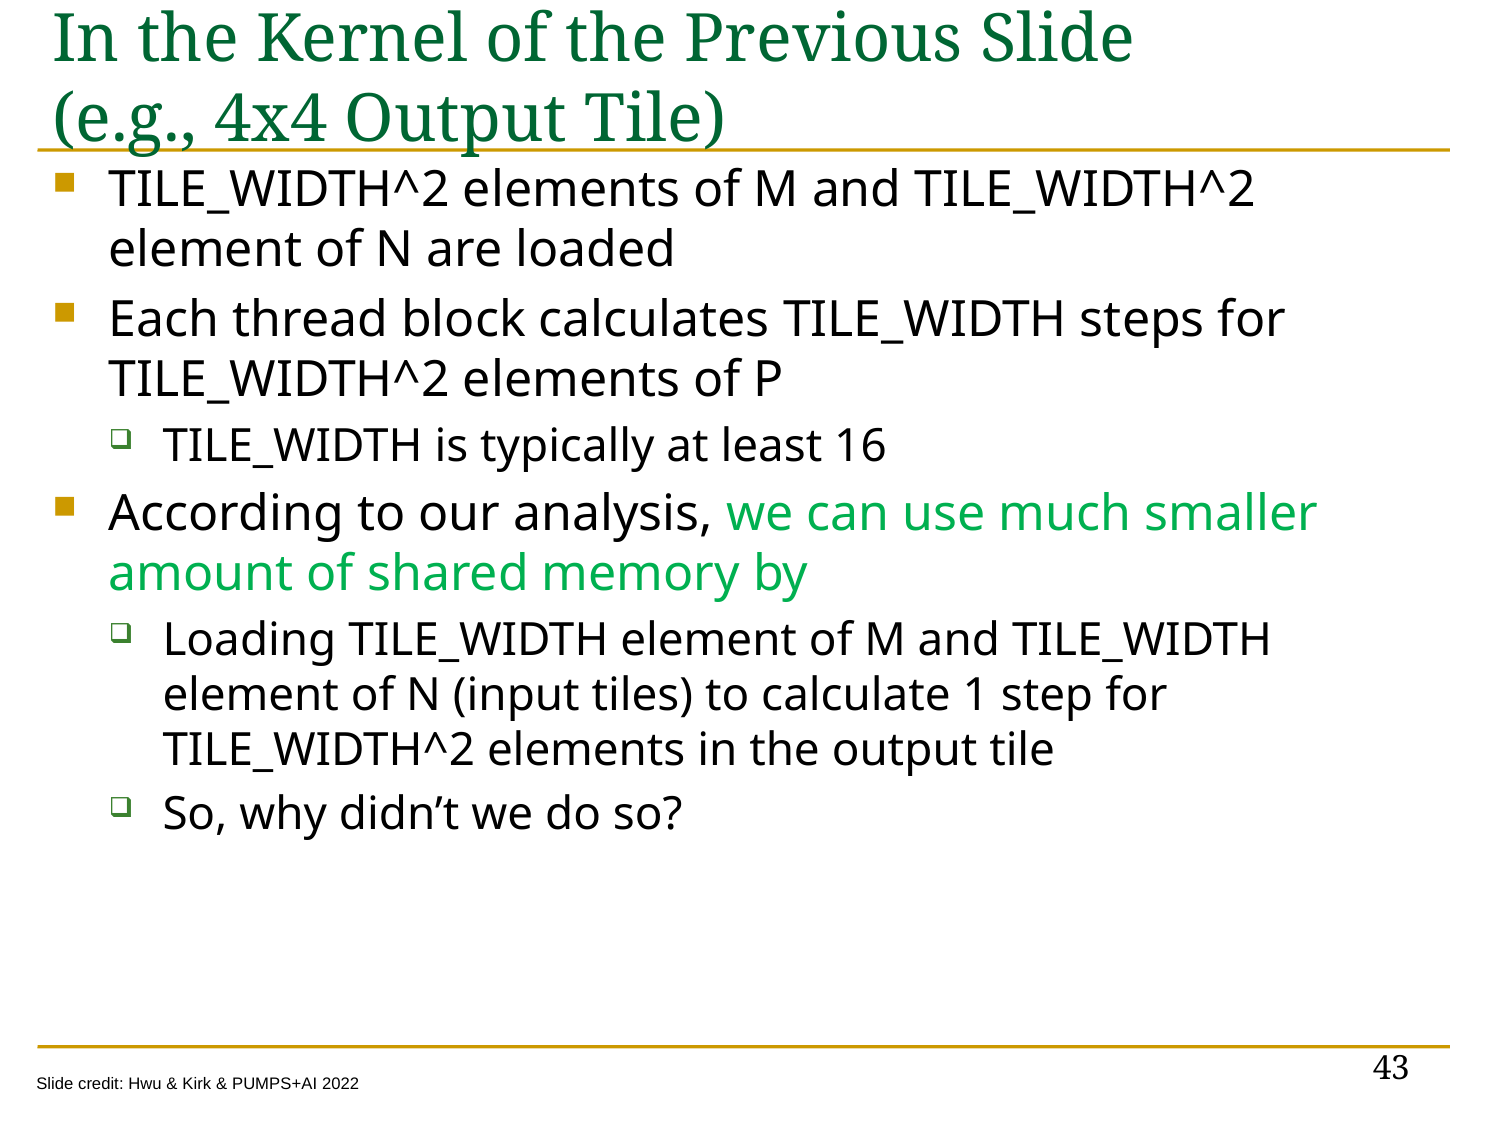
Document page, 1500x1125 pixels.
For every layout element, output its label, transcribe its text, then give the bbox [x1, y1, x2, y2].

title In the Kernel of the Previous Slide (e.g., 4x4 Output Tile) [37, 0, 1451, 148]
text_box Slide credit: Hwu & Kirk & PUMPS+AI 2022 [21, 1066, 375, 1101]
slide_number 43 [1074, 1023, 1426, 1100]
list TILE_WIDTH^2 elements of M and TILE_WIDTH^2 element of N are loaded Each thread block calculates TILE_WIDTH steps for TILE_WIDTH^2 elements of P TILE_WIDTH is typically at least 16 According to our analysis, we can use much smaller amount of shared memory by Loading TILE_WIDTH element of M and TILE_WIDTH element of N (input tiles) to calculate 1 step for TILE_WIDTH^2 elements in the output tile So, why didn’t we do so? [37, 148, 1451, 1048]
